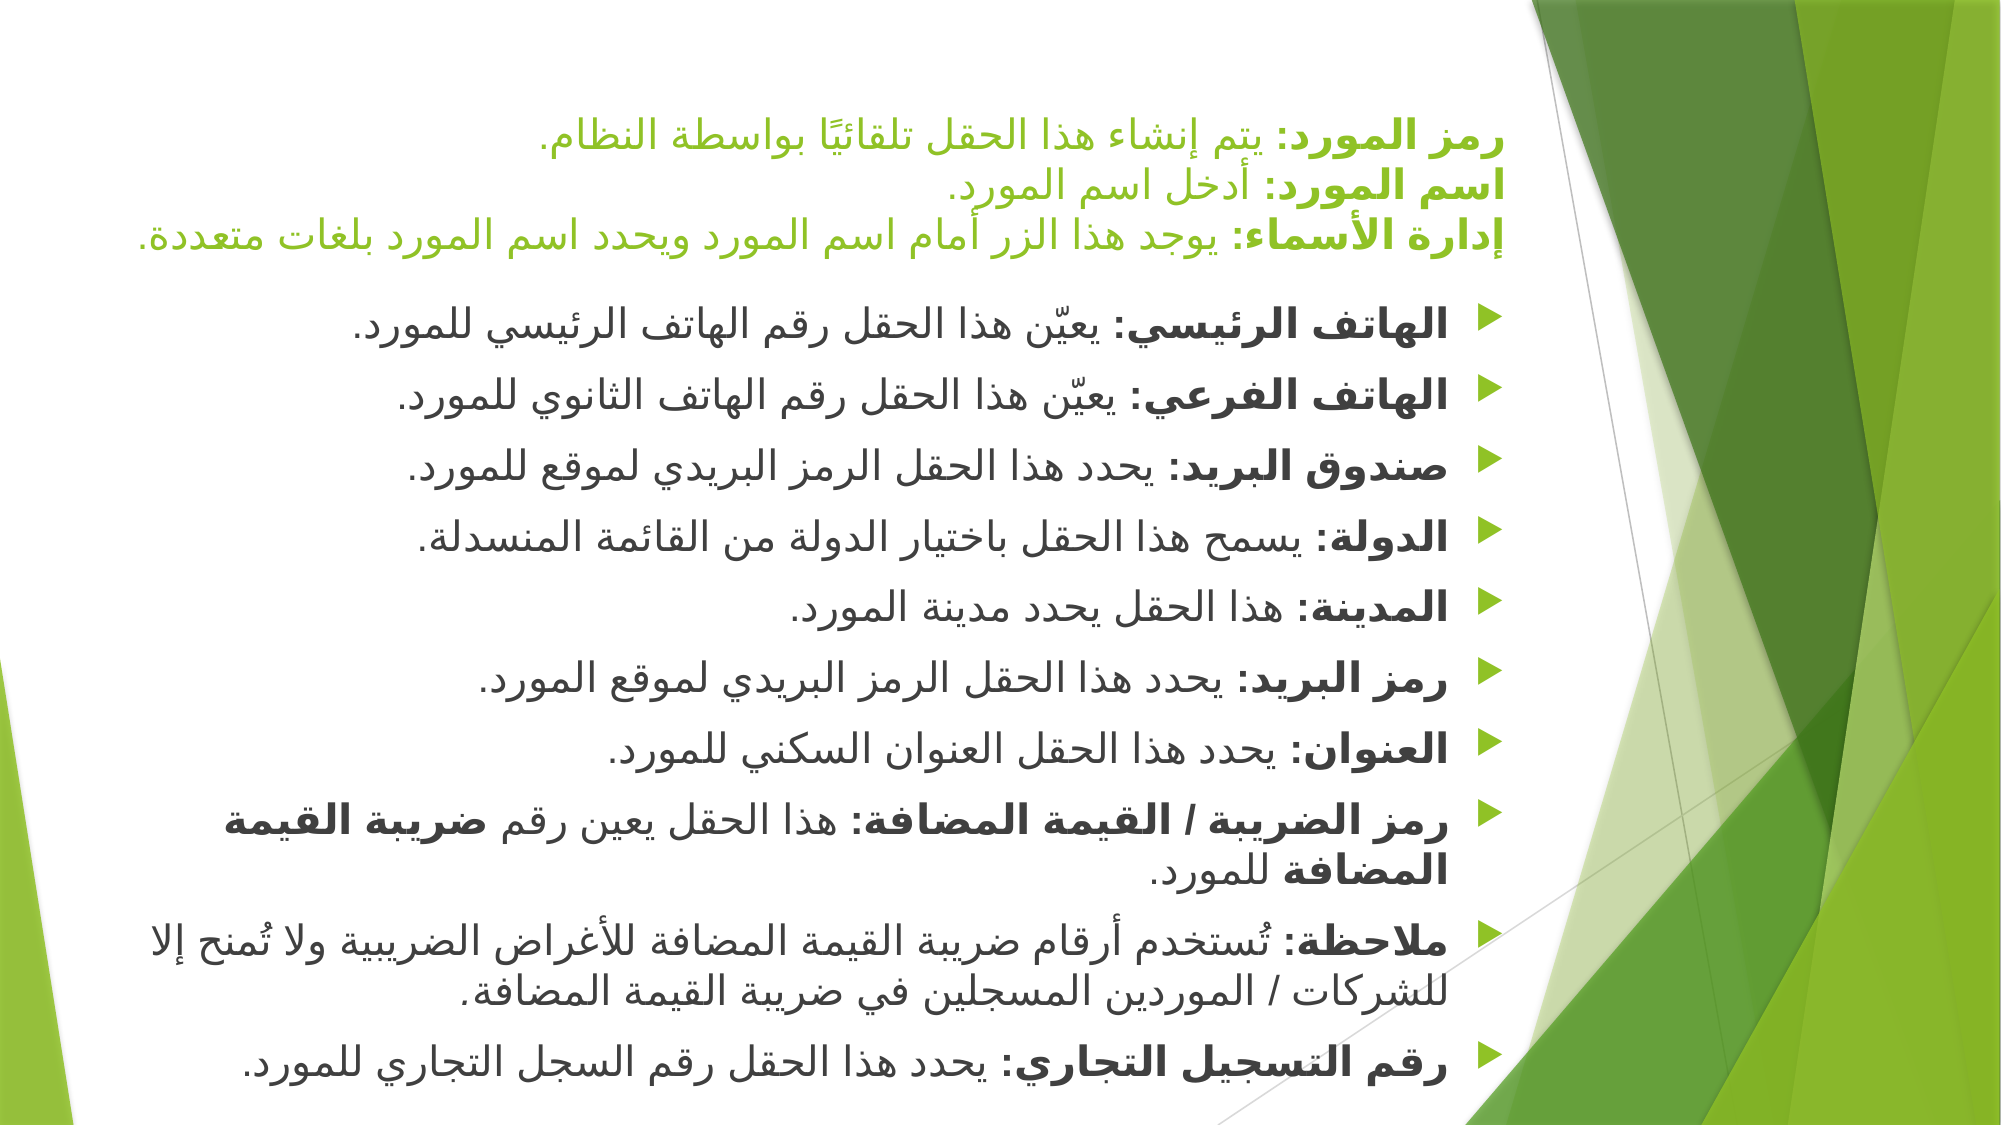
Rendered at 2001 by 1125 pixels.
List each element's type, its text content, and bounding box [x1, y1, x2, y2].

title رمز المورد: يتم إنشاء هذا الحقل تلقائيًا بواسطة النظام. اسم المورد: أدخل اسم المورد. إدارة الأسماء: يوجد هذا الزر أمام اسم المورد ويحدد اسم المورد بلغات متعددة. [111, 99, 1522, 289]
list الهاتف الرئيسي: يعيّن هذا الحقل رقم الهاتف الرئيسي للمورد. الهاتف الفرعي: يعيّن هذا الحقل رقم الهاتف الثانوي للمورد. صندوق البريد: يحدد هذا الحقل الرمز البريدي لموقع للمورد. الدولة: يسمح هذا الحقل باختيار الدولة من القائمة المنسدلة. المدينة: هذا الحقل يحدد مدينة المورد. رمز البريد: يحدد هذا الحقل الرمز البريدي لموقع المورد. العنوان: يحدد هذا الحقل العنوان السكني للمورد. رمز الضريبة / القيمة المضافة: هذا الحقل يعين رقم ضريبة القيمة المضافة للمورد. ملاحظة: تُستخدم أرقام ضريبة القيمة المضافة للأغراض الضريبية ولا تُمنح إلا للشركات / الموردين المسجلين في ضريبة القيمة المضافة. رقم التسجيل التجاري: يحدد هذا الحقل رقم السجل التجاري للمورد. [111, 289, 1522, 992]
